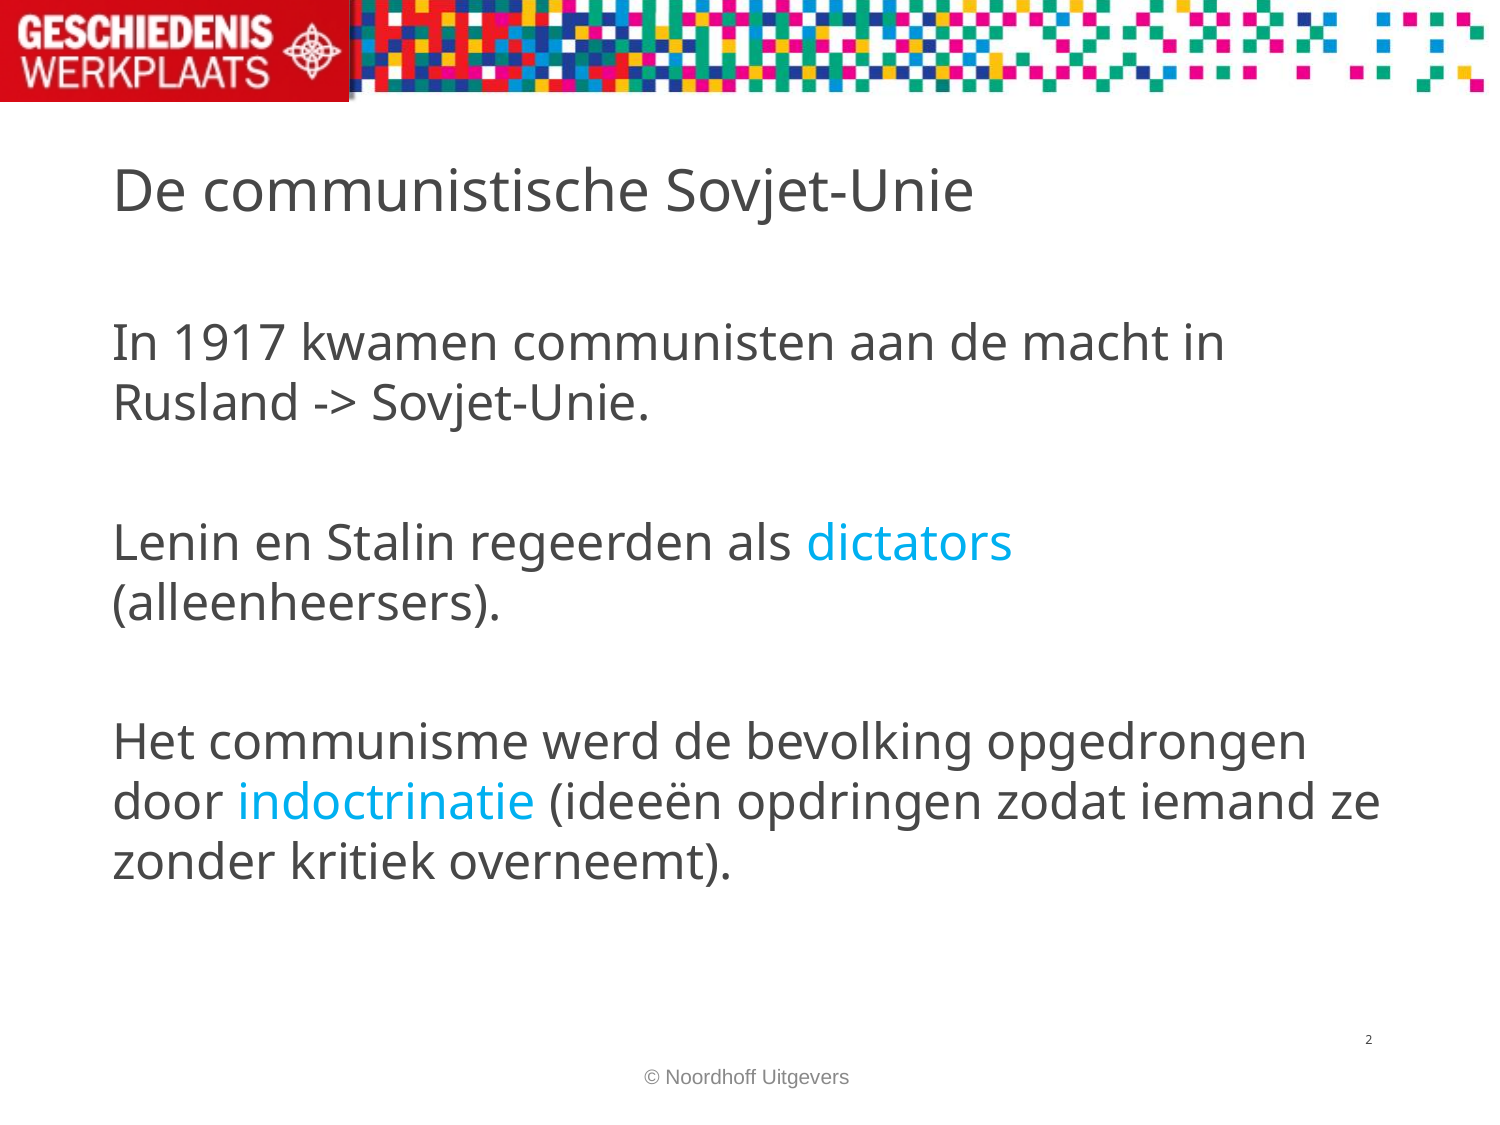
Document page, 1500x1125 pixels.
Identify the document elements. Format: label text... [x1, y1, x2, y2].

slide_number 2 [1325, 1025, 1388, 1063]
list In 1917 kwamen communisten aan de macht in Rusland -> Sovjet-Unie. Lenin en Stalin regeerden als dictators (alleenheersers). Het communisme werd de bevolking opgedrongen door indoctrinatie (ideeën opdringen zodat iemand ze zonder kritiek overneemt). [112, 302, 1409, 988]
text_box © Noordhoff Uitgevers [512, 1045, 988, 1106]
title De communistische Sovjet-Unie [112, 145, 1401, 256]
picture [0, 0, 1500, 1125]
